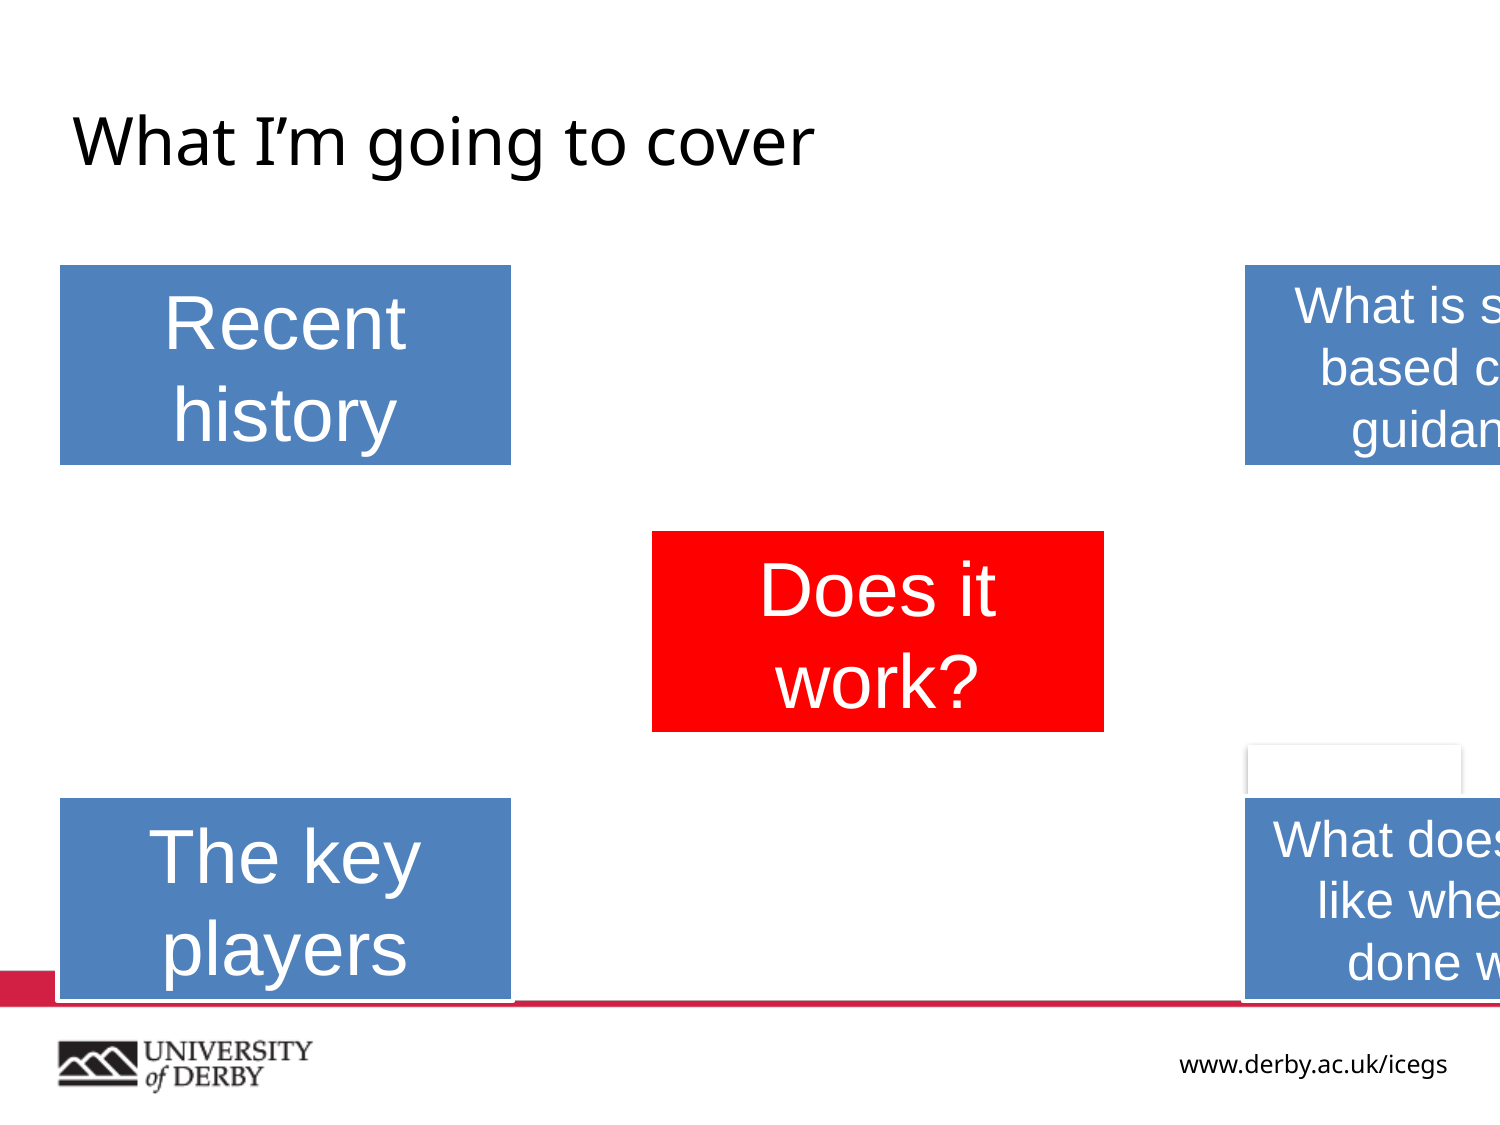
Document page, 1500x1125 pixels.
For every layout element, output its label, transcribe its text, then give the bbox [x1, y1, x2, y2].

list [57, 262, 1426, 934]
title What I’m going to cover [57, 45, 1425, 233]
